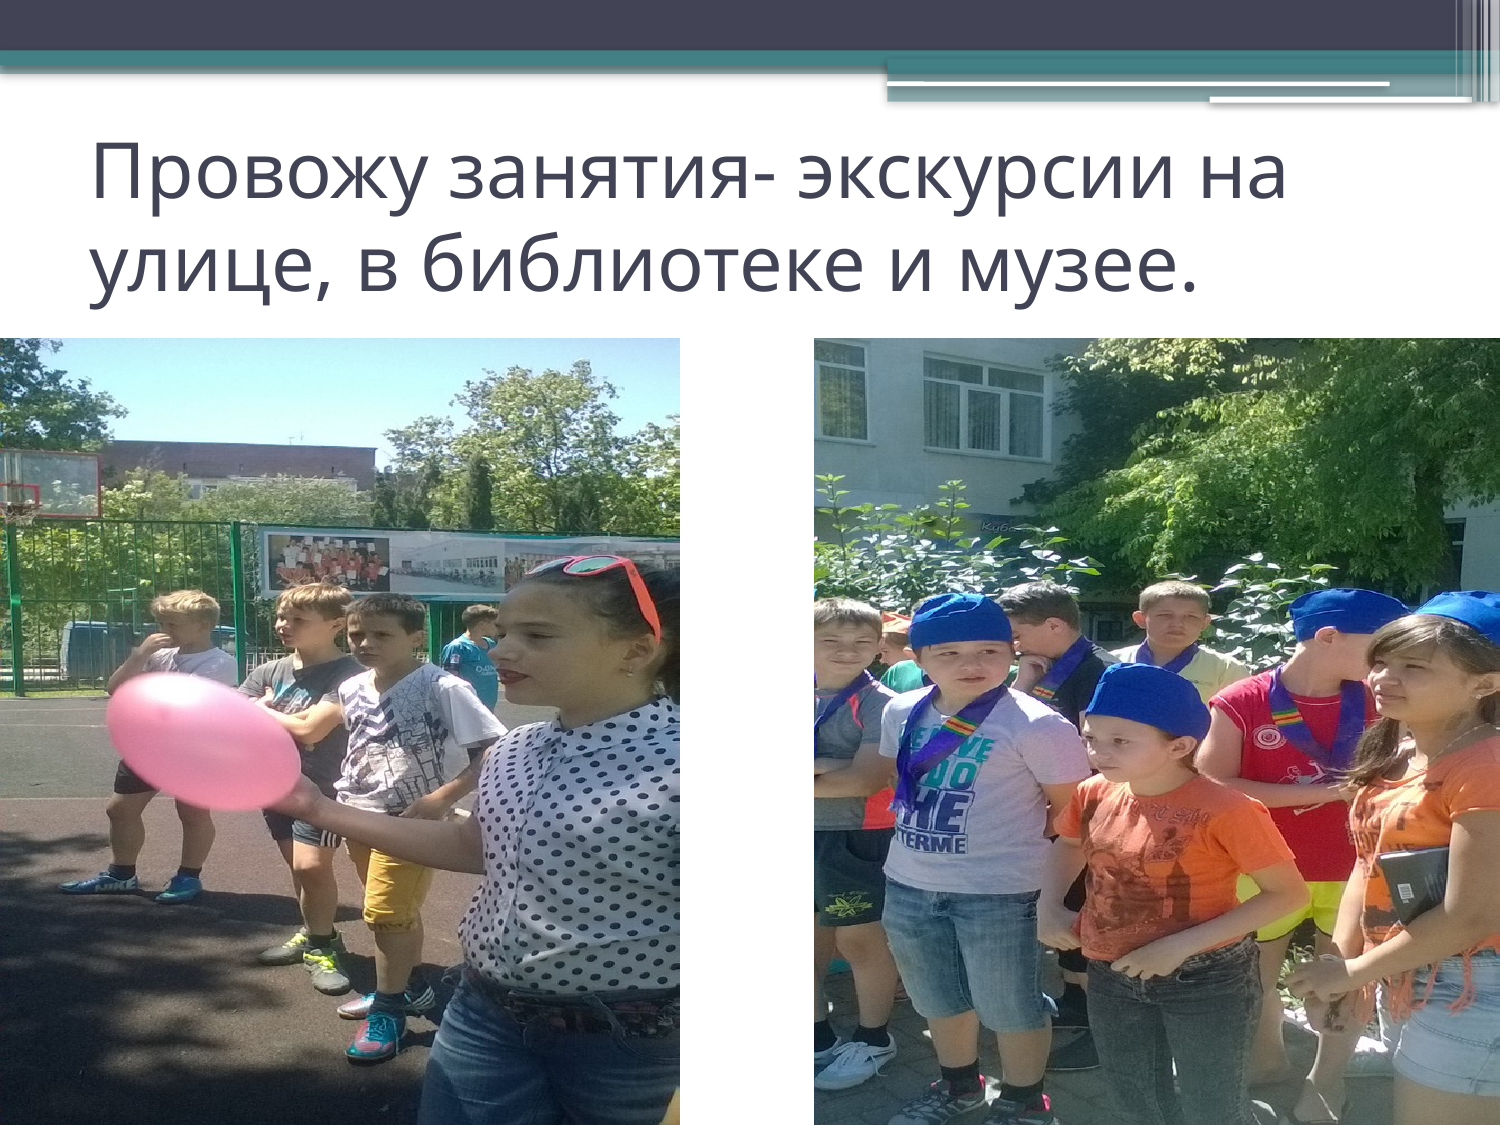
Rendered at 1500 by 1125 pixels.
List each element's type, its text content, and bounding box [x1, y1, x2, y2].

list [0, 337, 680, 1125]
title Провожу занятия- экскурсии на улице, в библиотеке и музее. [75, 113, 1425, 315]
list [814, 337, 1500, 1125]
